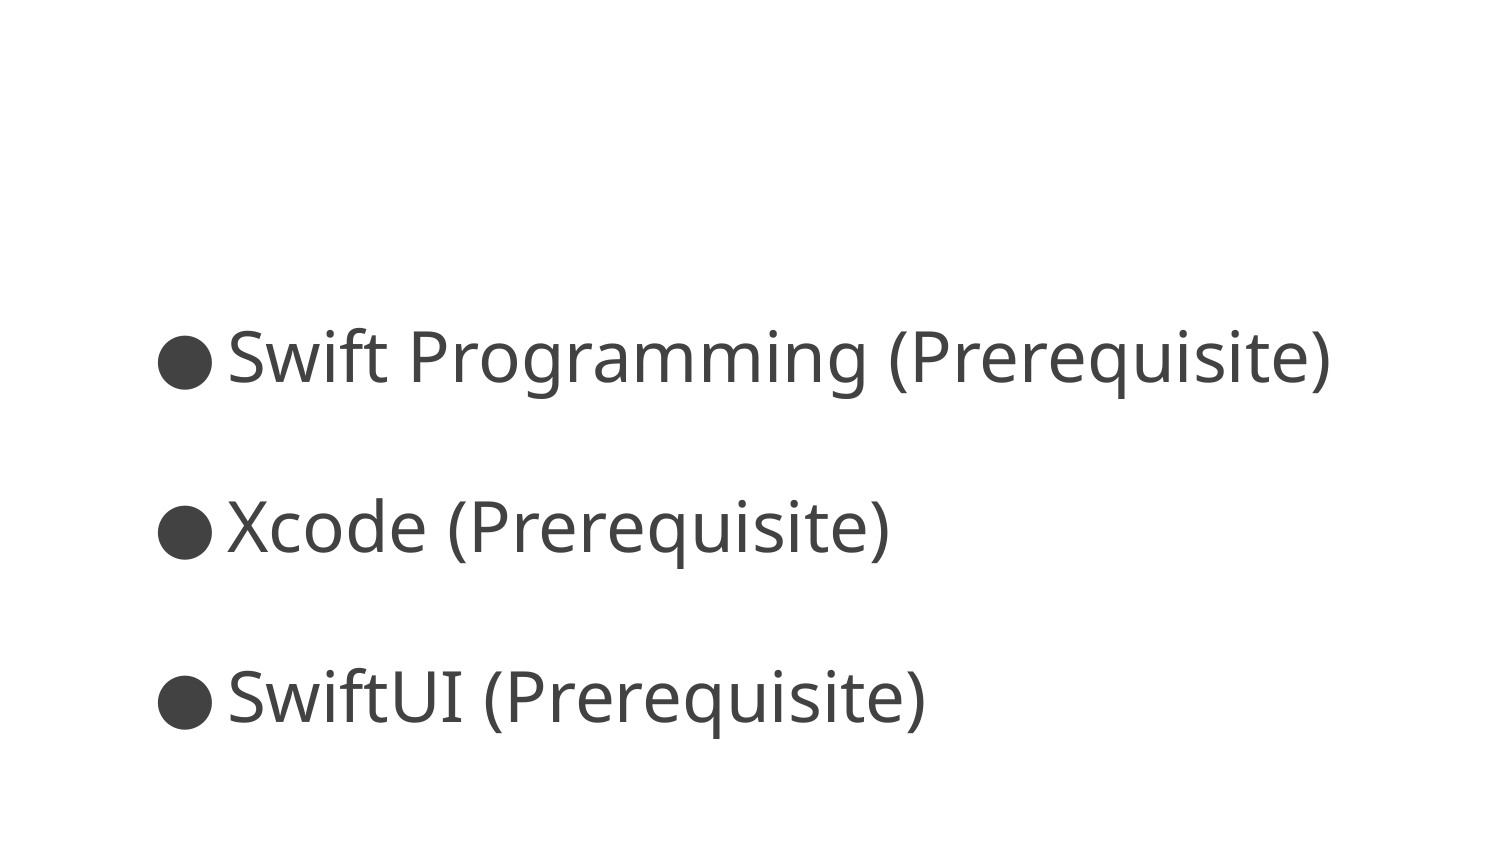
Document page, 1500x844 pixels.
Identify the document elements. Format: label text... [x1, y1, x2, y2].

title Swift Programming (Prerequisite) Xcode (Prerequisite) SwiftUI (Prerequisite) [137, 562, 1364, 752]
